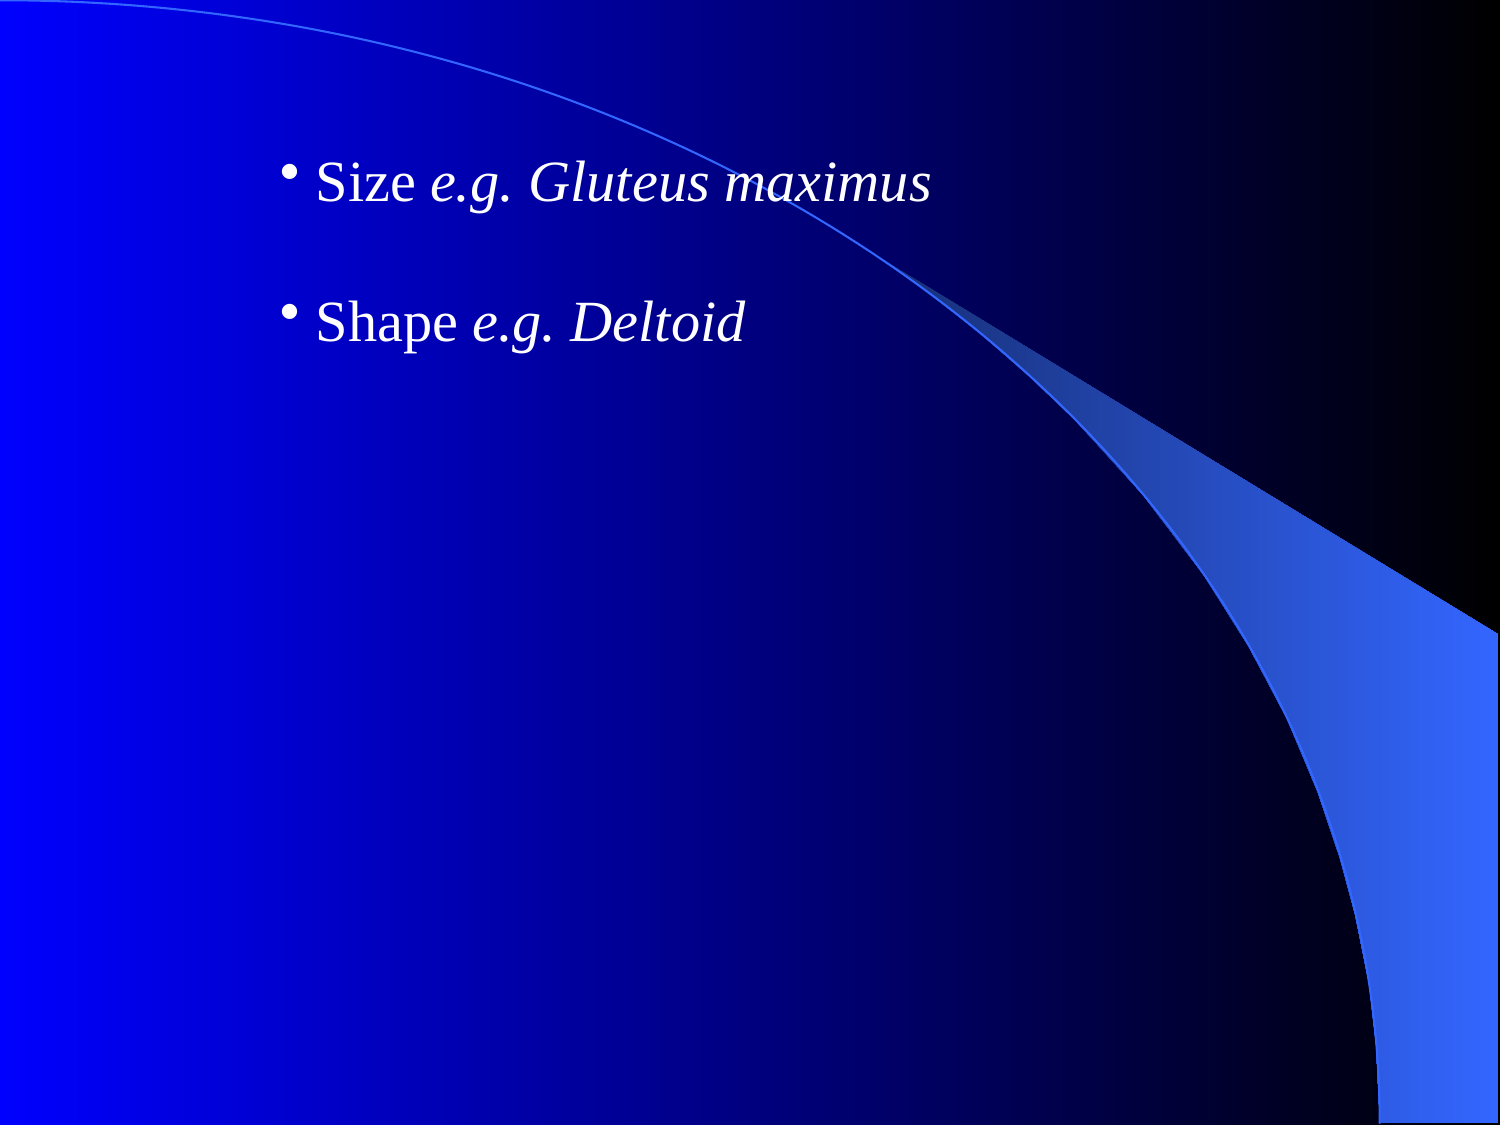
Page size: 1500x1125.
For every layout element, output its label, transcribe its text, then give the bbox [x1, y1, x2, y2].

text_box Size e.g. Gluteus maximus Shape e.g. Deltoid [265, 135, 947, 361]
